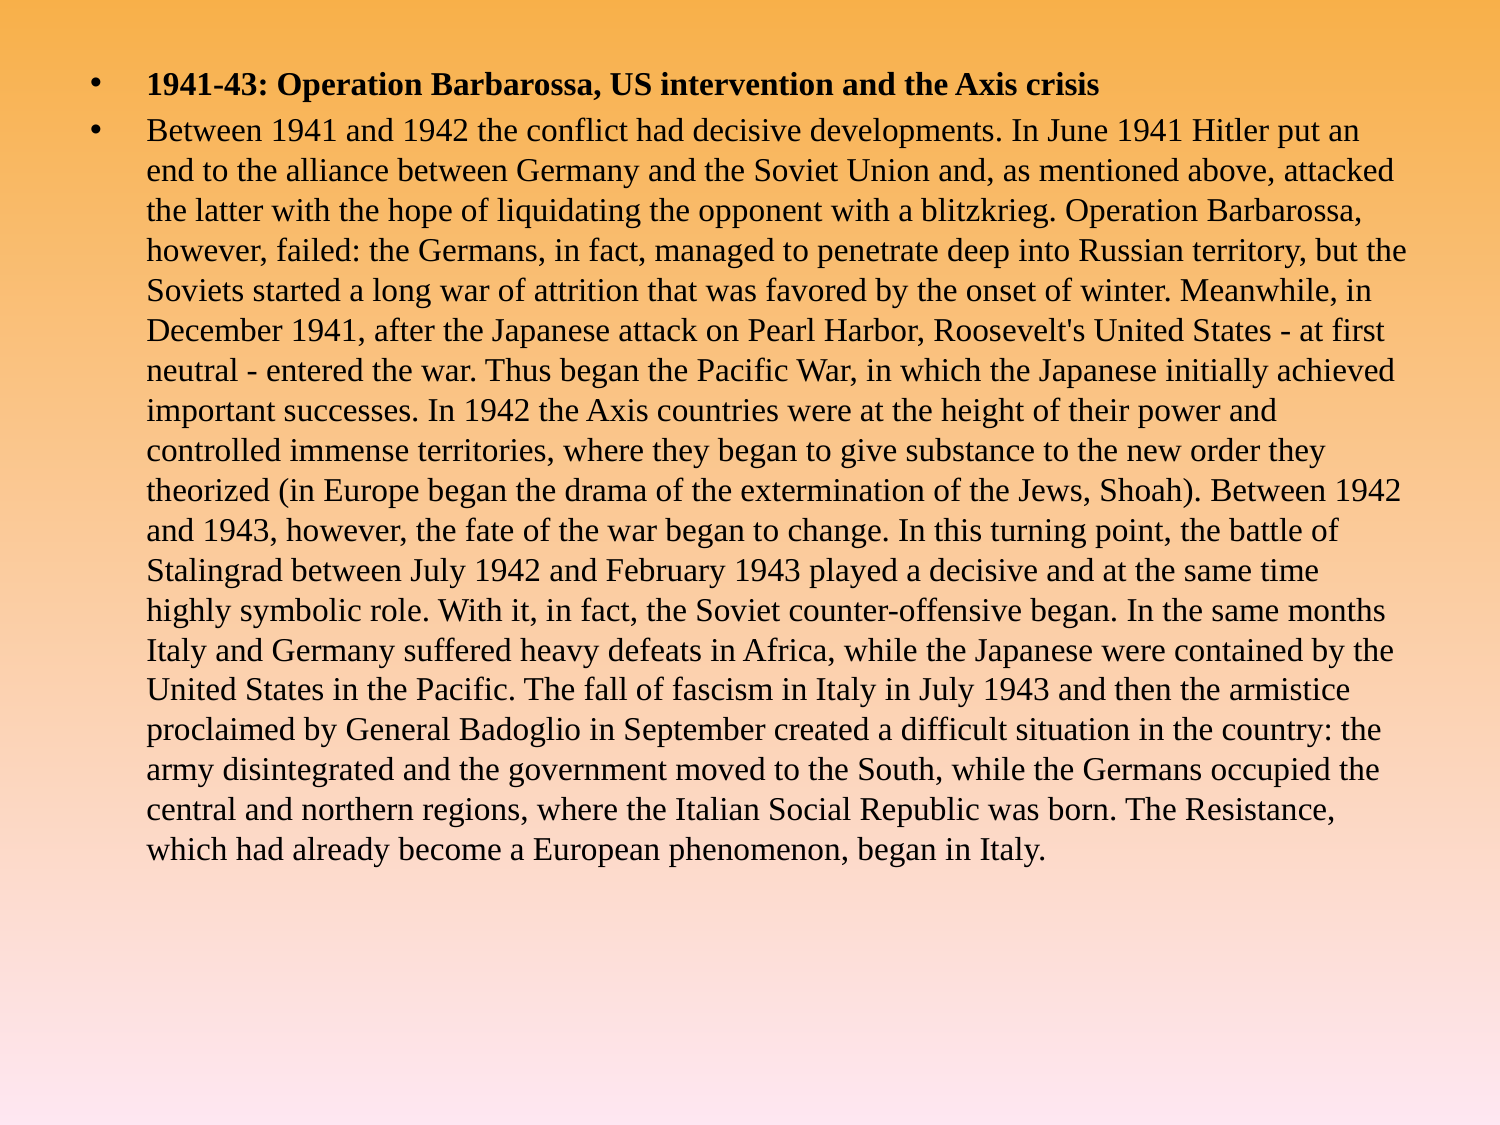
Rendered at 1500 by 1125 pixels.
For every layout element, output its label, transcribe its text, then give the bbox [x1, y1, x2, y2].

list 1941-43: Operation Barbarossa, US intervention and the Axis crisis Between 1941 and 1942 the conflict had decisive developments. In June 1941 Hitler put an end to the alliance between Germany and the Soviet Union and, as mentioned above, attacked the latter with the hope of liquidating the opponent with a blitzkrieg. Operation Barbarossa, however, failed: the Germans, in fact, managed to penetrate deep into Russian territory, but the Soviets started a long war of attrition that was favored by the onset of winter. Meanwhile, in December 1941, after the Japanese attack on Pearl Harbor, Roosevelt's United States - at first neutral - entered the war. Thus began the Pacific War, in which the Japanese initially achieved important successes. In 1942 the Axis countries were at the height of their power and controlled immense territories, where they began to give substance to the new order they theorized (in Europe began the drama of the extermination of the Jews, Shoah). Between 1942 and 1943, however, the fate of the war began to change. In this turning point, the battle of Stalingrad between July 1942 and February 1943 played a decisive and at the same time highly symbolic role. With it, in fact, the Soviet counter-offensive began. In the same months Italy and Germany suffered heavy defeats in Africa, while the Japanese were contained by the United States in the Pacific. The fall of fascism in Italy in July 1943 and then the armistice proclaimed by General Badoglio in September created a difficult situation in the country: the army disintegrated and the government moved to the South, while the Germans occupied the central and northern regions, where the Italian Social Republic was born. The Resistance, which had already become a European phenomenon, began in Italy. [75, 54, 1425, 1005]
